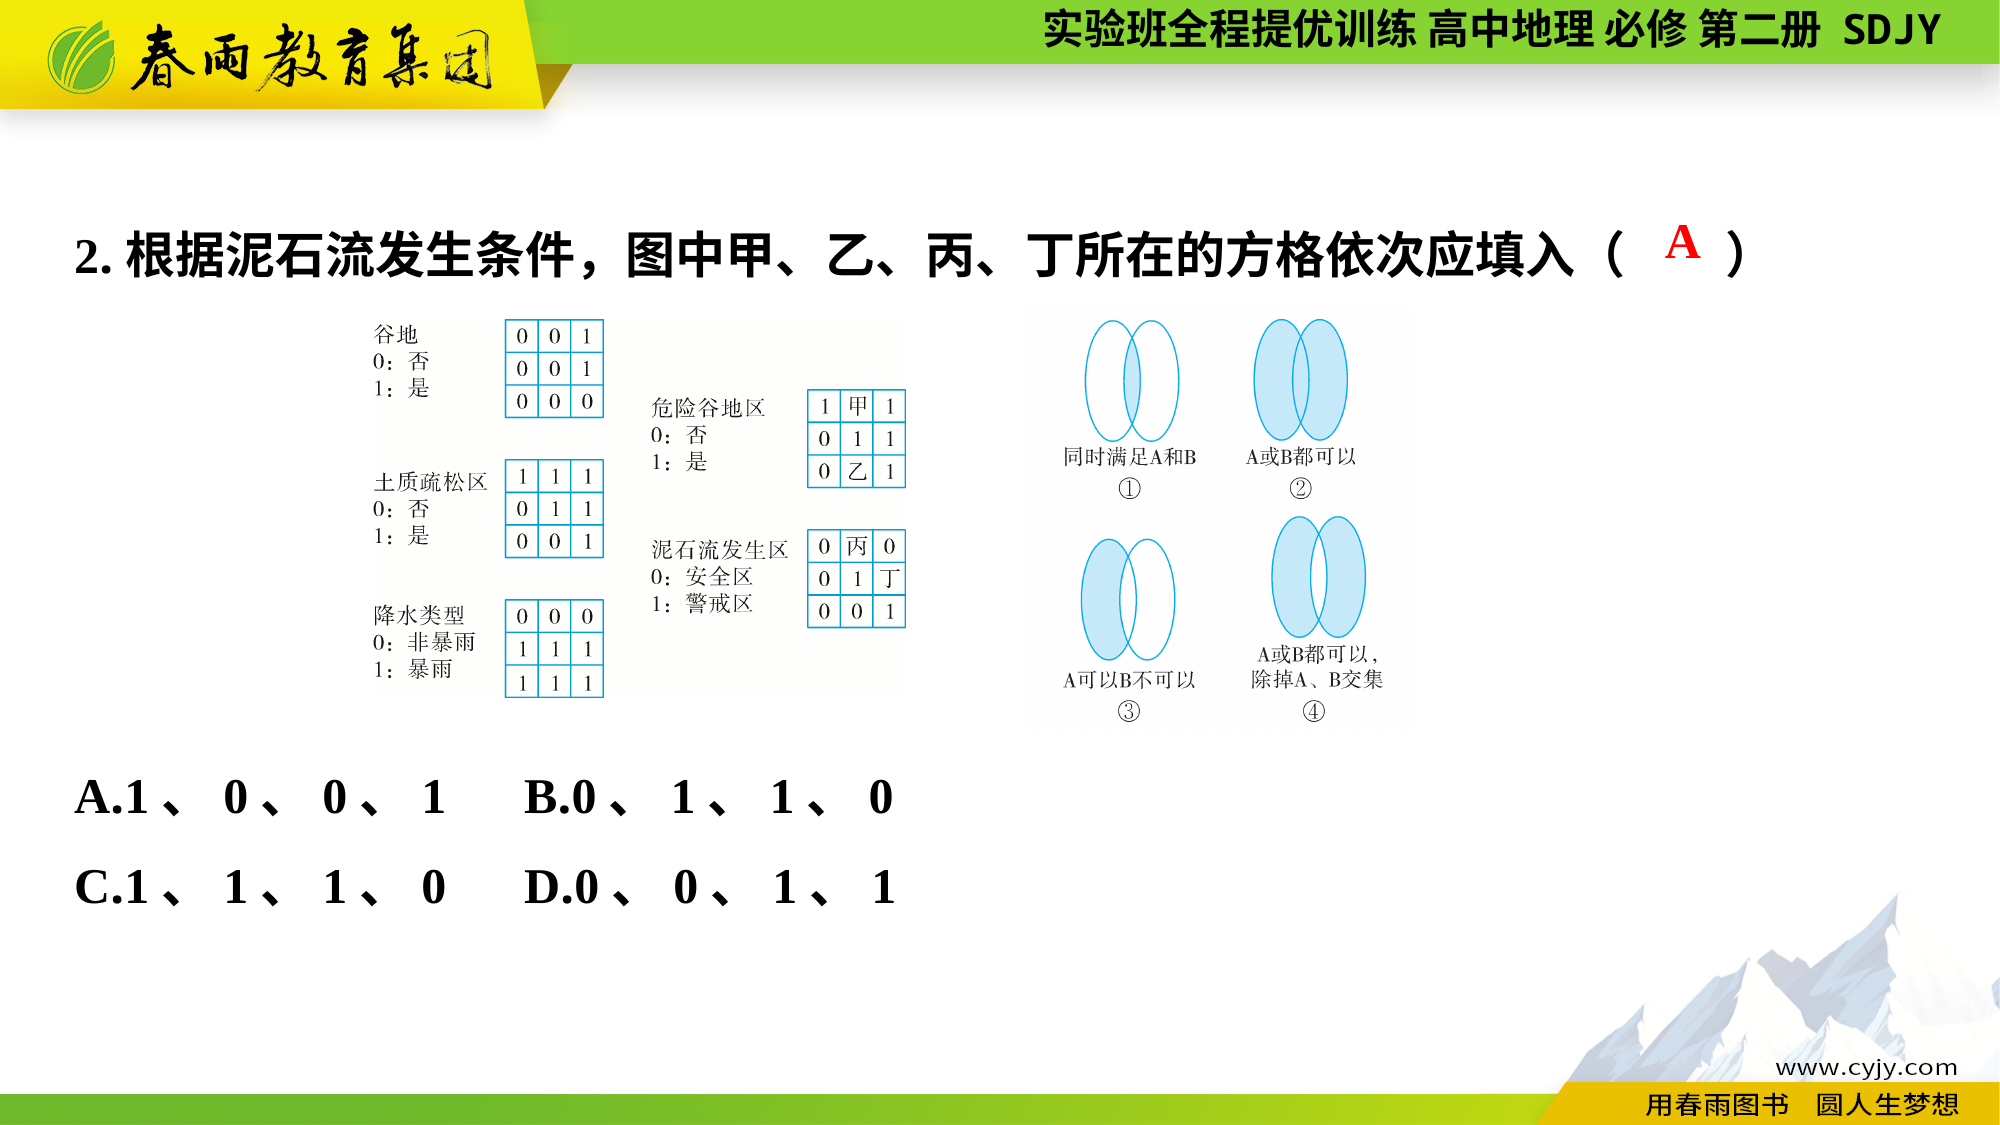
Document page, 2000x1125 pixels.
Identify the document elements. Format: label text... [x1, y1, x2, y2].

picture [0, 0, 2000, 1125]
list 2.根据泥石流发生条件，图中甲、乙、丙、丁所在的方格依次应填入（ ） A.1、0、0、1 B.0、1、1、0 C.1、1、1、0 D.0、0、1、1 [59, 186, 1944, 929]
text_box A [1650, 201, 1716, 277]
